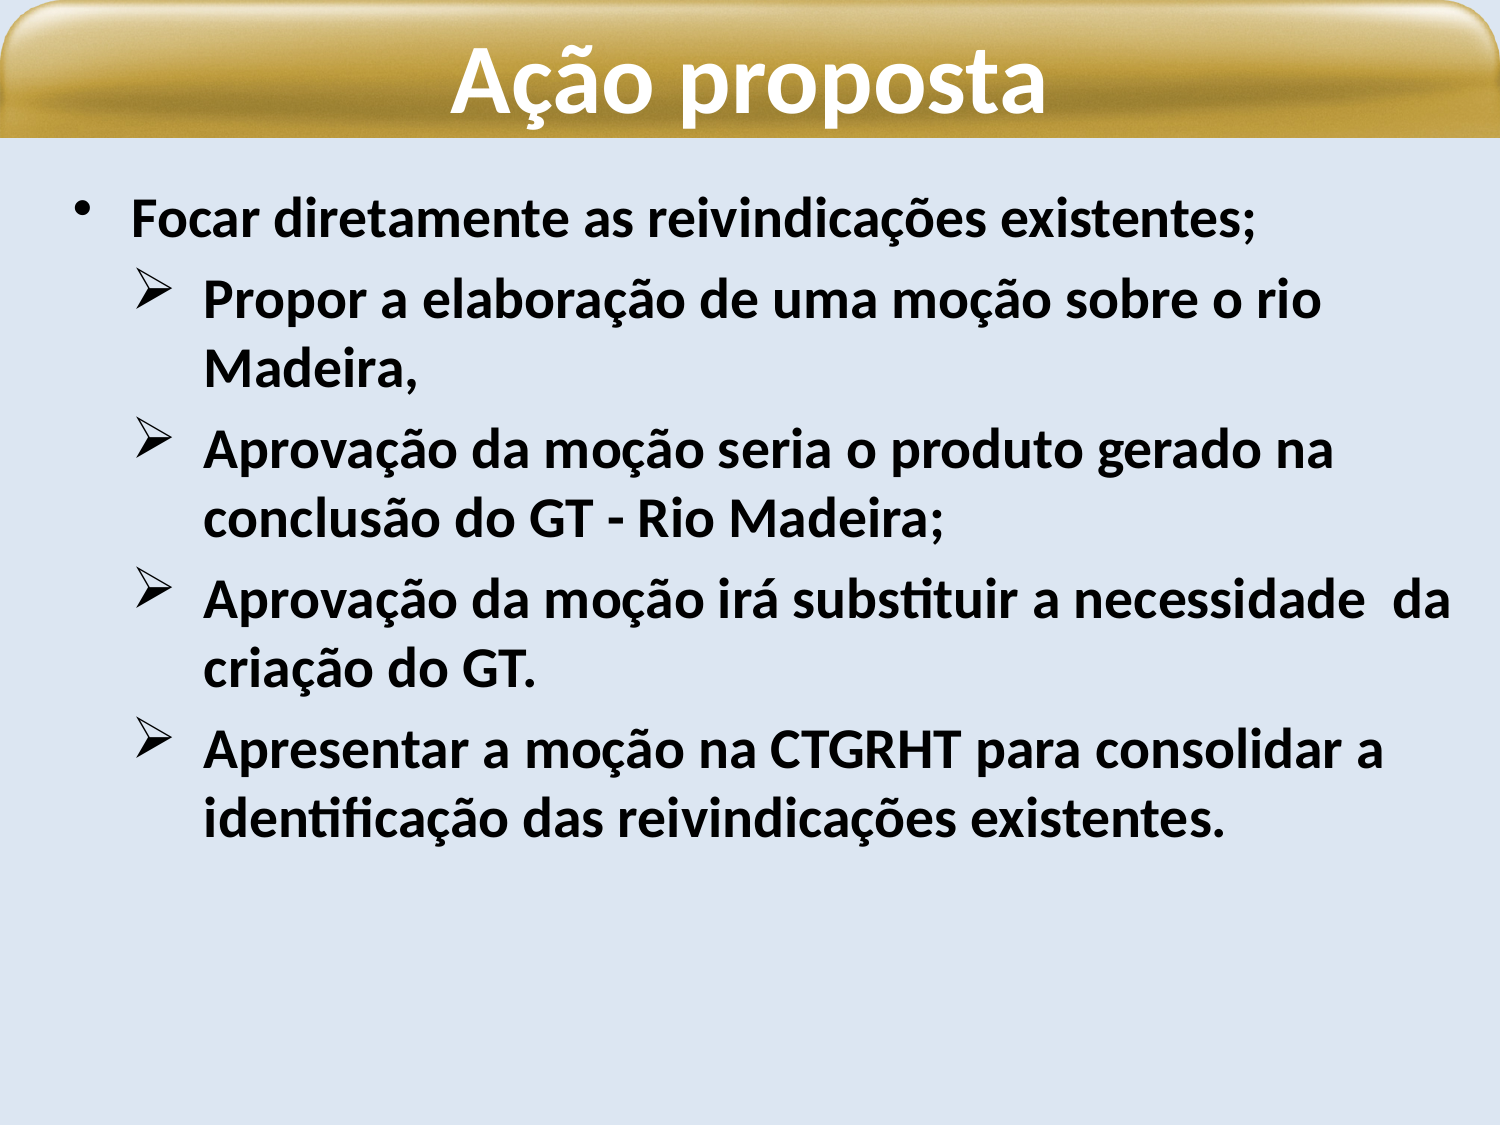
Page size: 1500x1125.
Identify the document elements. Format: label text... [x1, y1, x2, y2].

picture [0, 0, 1500, 138]
text_box Focar diretamente as reivindicações existentes; Propor a elaboração de uma moção sobre o rio Madeira, Aprovação da moção seria o produto gerado na conclusão do GT - Rio Madeira; Aprovação da moção irá substituir a necessidade da criação do GT. Apresentar a moção na CTGRHT para consolidar a identificação das reivindicações existentes. [0, 172, 1500, 858]
